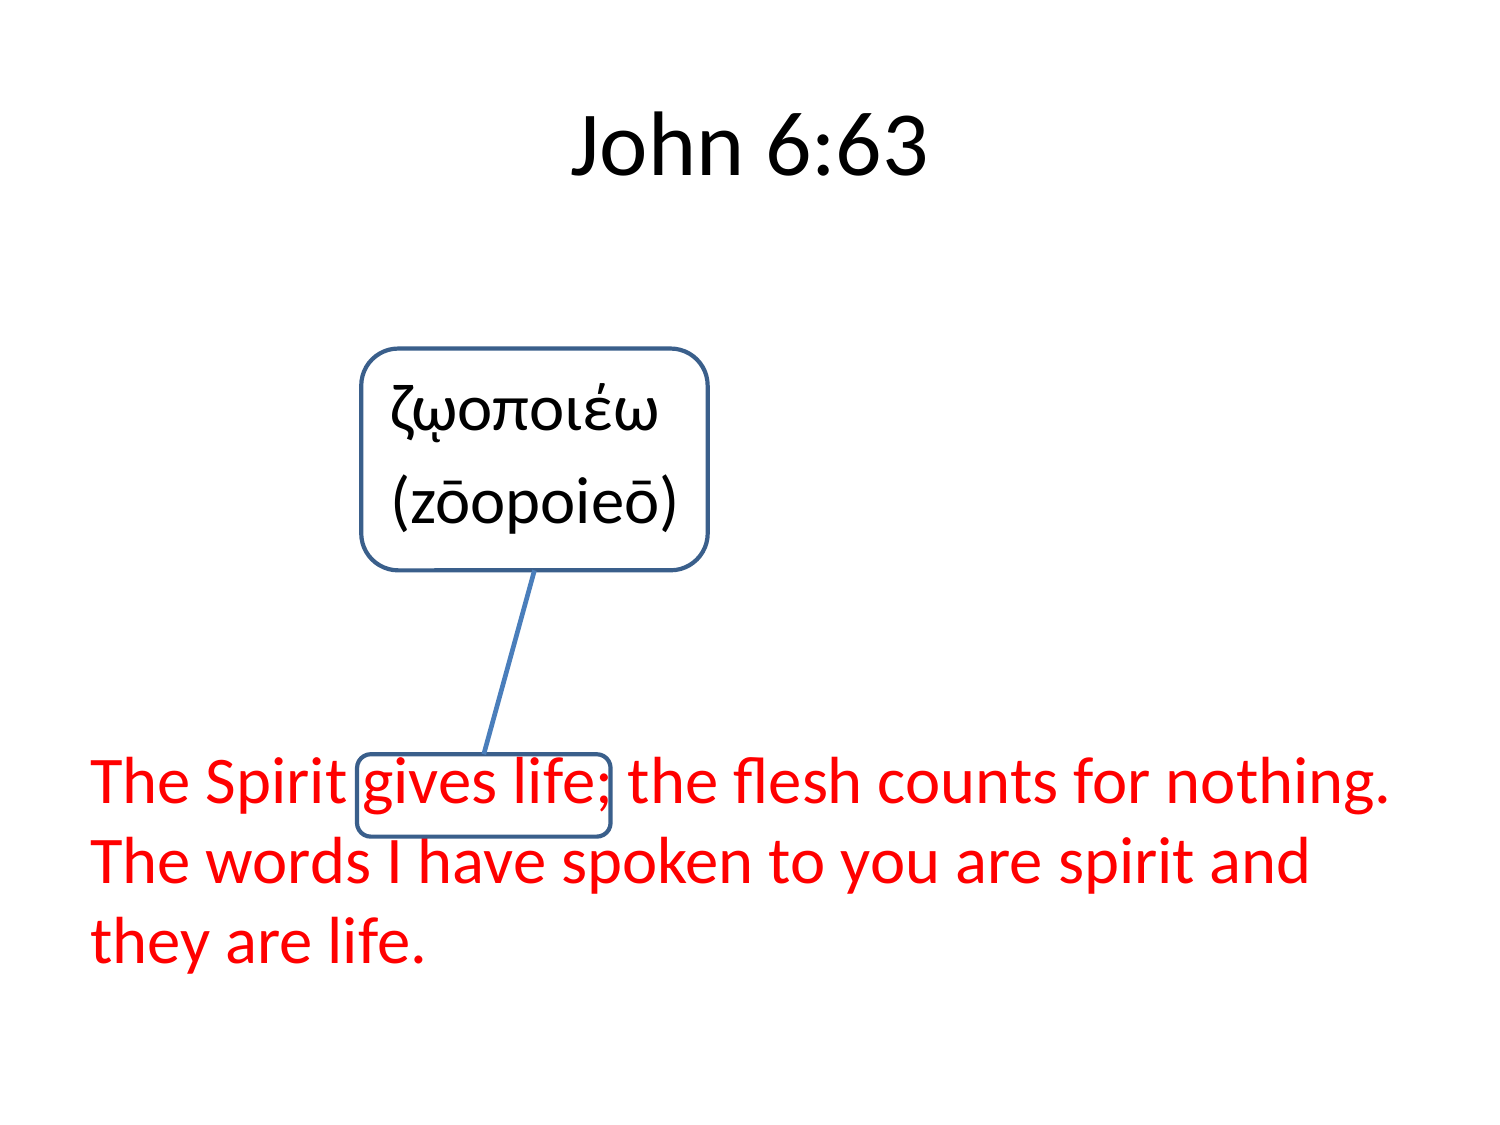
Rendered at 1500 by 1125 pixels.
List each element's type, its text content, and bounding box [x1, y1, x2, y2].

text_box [483, 570, 535, 755]
text_box [359, 346, 710, 573]
text_box [354, 752, 613, 839]
list ζῳοποιέω (zōopoieō) The Spirit gives life; the flesh counts for nothing. The words I have spoken to you are spirit and they are life. [75, 262, 1425, 1005]
title John 6:63 [75, 45, 1425, 233]
